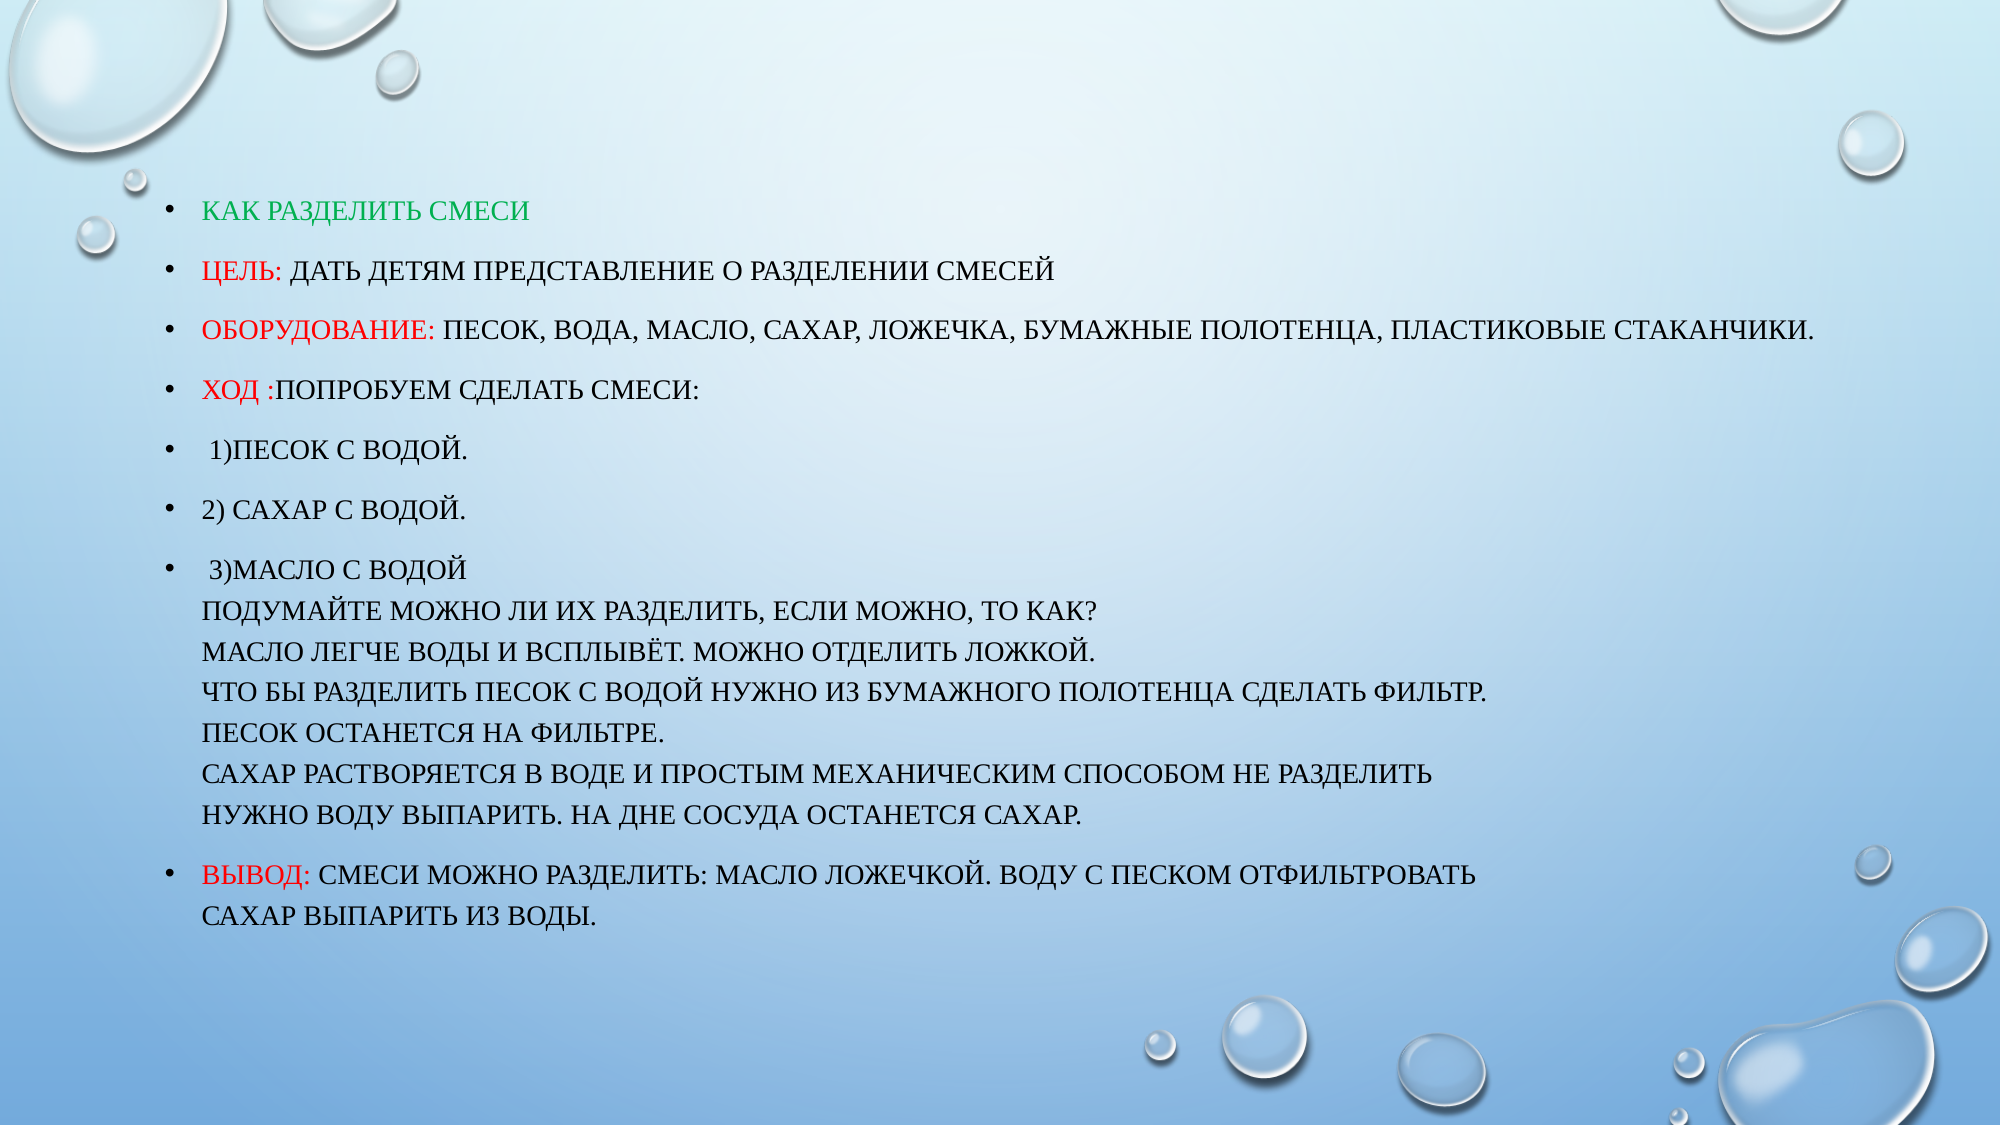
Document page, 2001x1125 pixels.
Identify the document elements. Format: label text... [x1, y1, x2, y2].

list Как разделить смеси Цель: дать детям представление о разделении смесей оборудование: песок, вода, масло, сахар, ложечка, бумажные полотенца, пластиковые стаканчики. Ход :Попробуем сделать смеси: 1)песок с водой. 2) сахар с водой. 3)масло с водой Подумайте можно ли их разделить, если можно, то как? Масло легче воды и всплывёт. Можно отделить ложкой. Что бы разделить песок с водой нужно из бумажного полотенца сделать фильтр. Песок останется на фильтре. Сахар растворяется в воде и простым механическим способом не разделить Нужно воду выпарить. На дне сосуда останется сахар. Вывод: Смеси можно разделить: Масло ложечкой. Воду с песком отфильтровать Сахар выпарить из воды. [149, 177, 1850, 950]
picture [0, 0, 2000, 1125]
